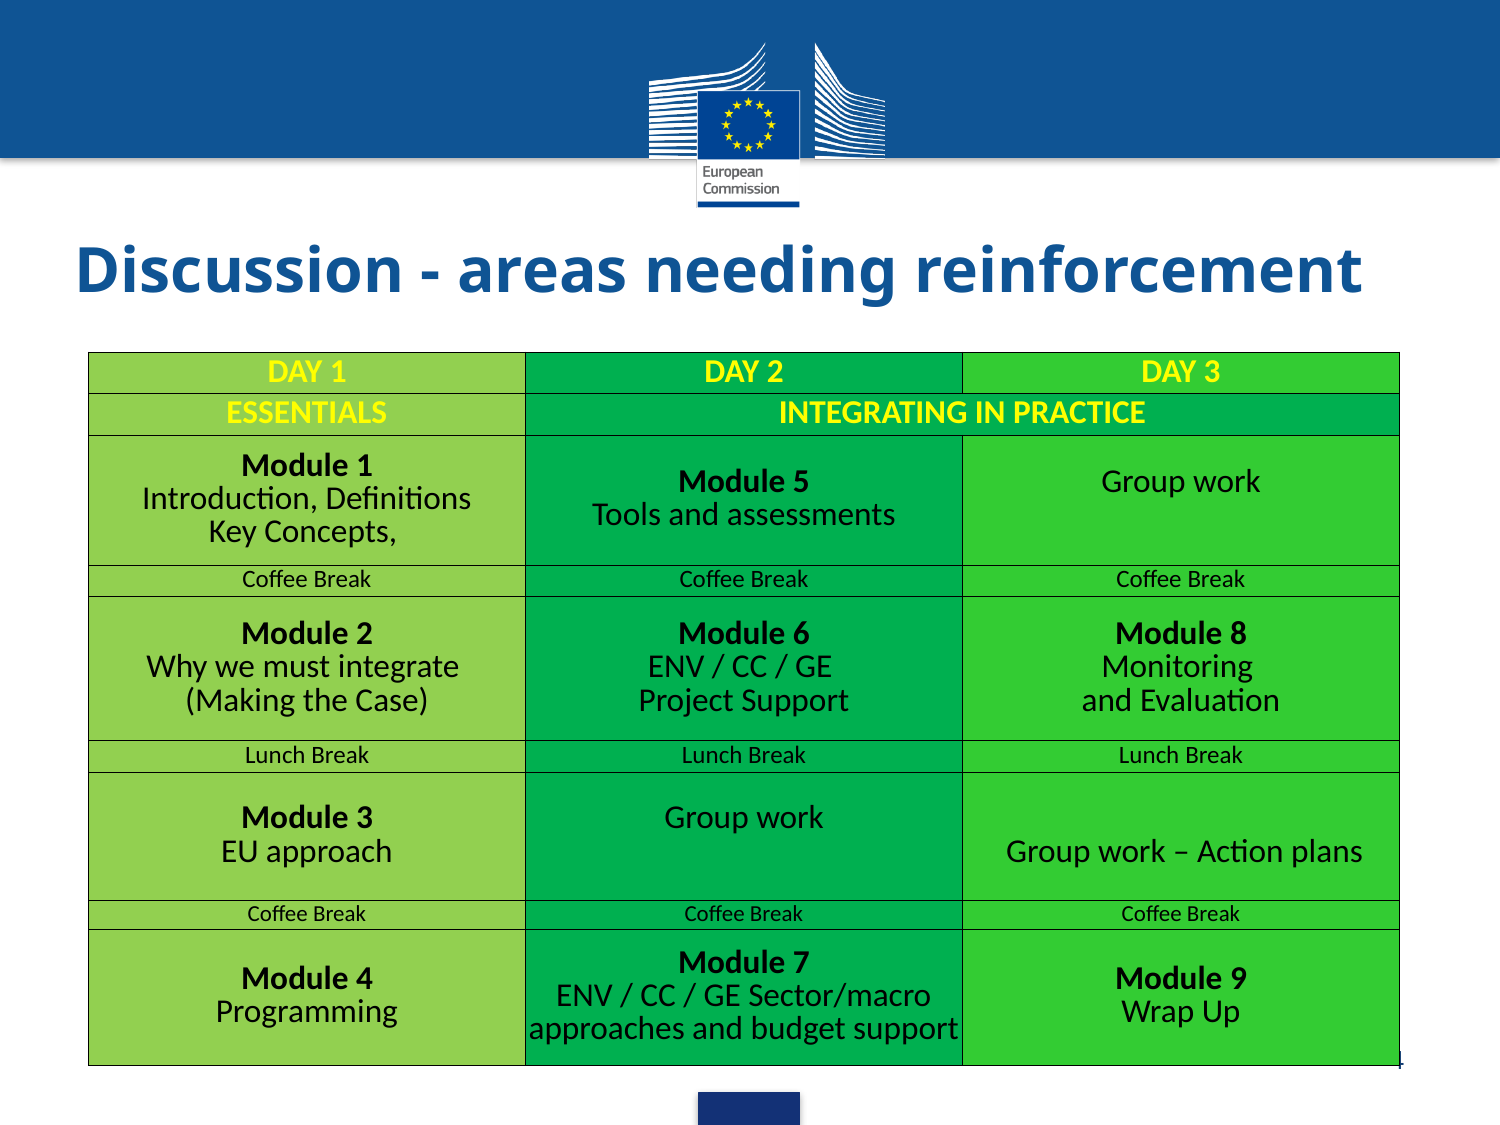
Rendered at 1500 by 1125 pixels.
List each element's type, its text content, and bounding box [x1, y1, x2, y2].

table_header DAY 1 [89, 353, 525, 393]
table_cell Coffee Break [526, 566, 962, 596]
table_cell Module 7 ENV / CC / GE Sector/macro approaches and budget support [526, 930, 962, 1065]
table_cell Module 6 ENV / CC / GE Project Support [526, 597, 962, 740]
table_header DAY 2 [526, 353, 962, 393]
table_cell Module 4 Programming [89, 930, 525, 1065]
table_cell Group work – Action plans [963, 773, 1399, 900]
table_cell ESSENTIALS [89, 394, 525, 435]
table_cell Coffee Break [526, 901, 962, 929]
table_cell Module 5 Tools and assessments [526, 436, 962, 565]
table_cell INTEGRATING IN PRACTICE [526, 394, 1399, 435]
title Discussion - areas needing reinforcement [59, 166, 1500, 370]
table_cell Group work [526, 773, 962, 900]
table_cell Coffee Break [89, 901, 525, 929]
table_cell Lunch Break [89, 741, 525, 772]
table_cell Lunch Break [963, 741, 1399, 772]
table_header DAY 3 [963, 353, 1399, 393]
picture [649, 42, 885, 166]
table_cell Group work [963, 436, 1399, 565]
table_cell Lunch Break [526, 741, 962, 772]
table_cell Coffee Break [963, 901, 1399, 929]
table_cell Module 9 Wrap Up [963, 930, 1399, 1065]
table_cell Coffee Break [89, 566, 525, 596]
table_cell Module 3 EU approach [89, 773, 525, 900]
table_cell Module 1 Introduction, Definitions Key Concepts, [89, 436, 525, 565]
table_cell Module 2 Why we must integrate (Making the Case) [89, 597, 525, 740]
table_cell Coffee Break [963, 566, 1399, 596]
table_cell Module 8 Monitoring and Evaluation [963, 597, 1399, 740]
